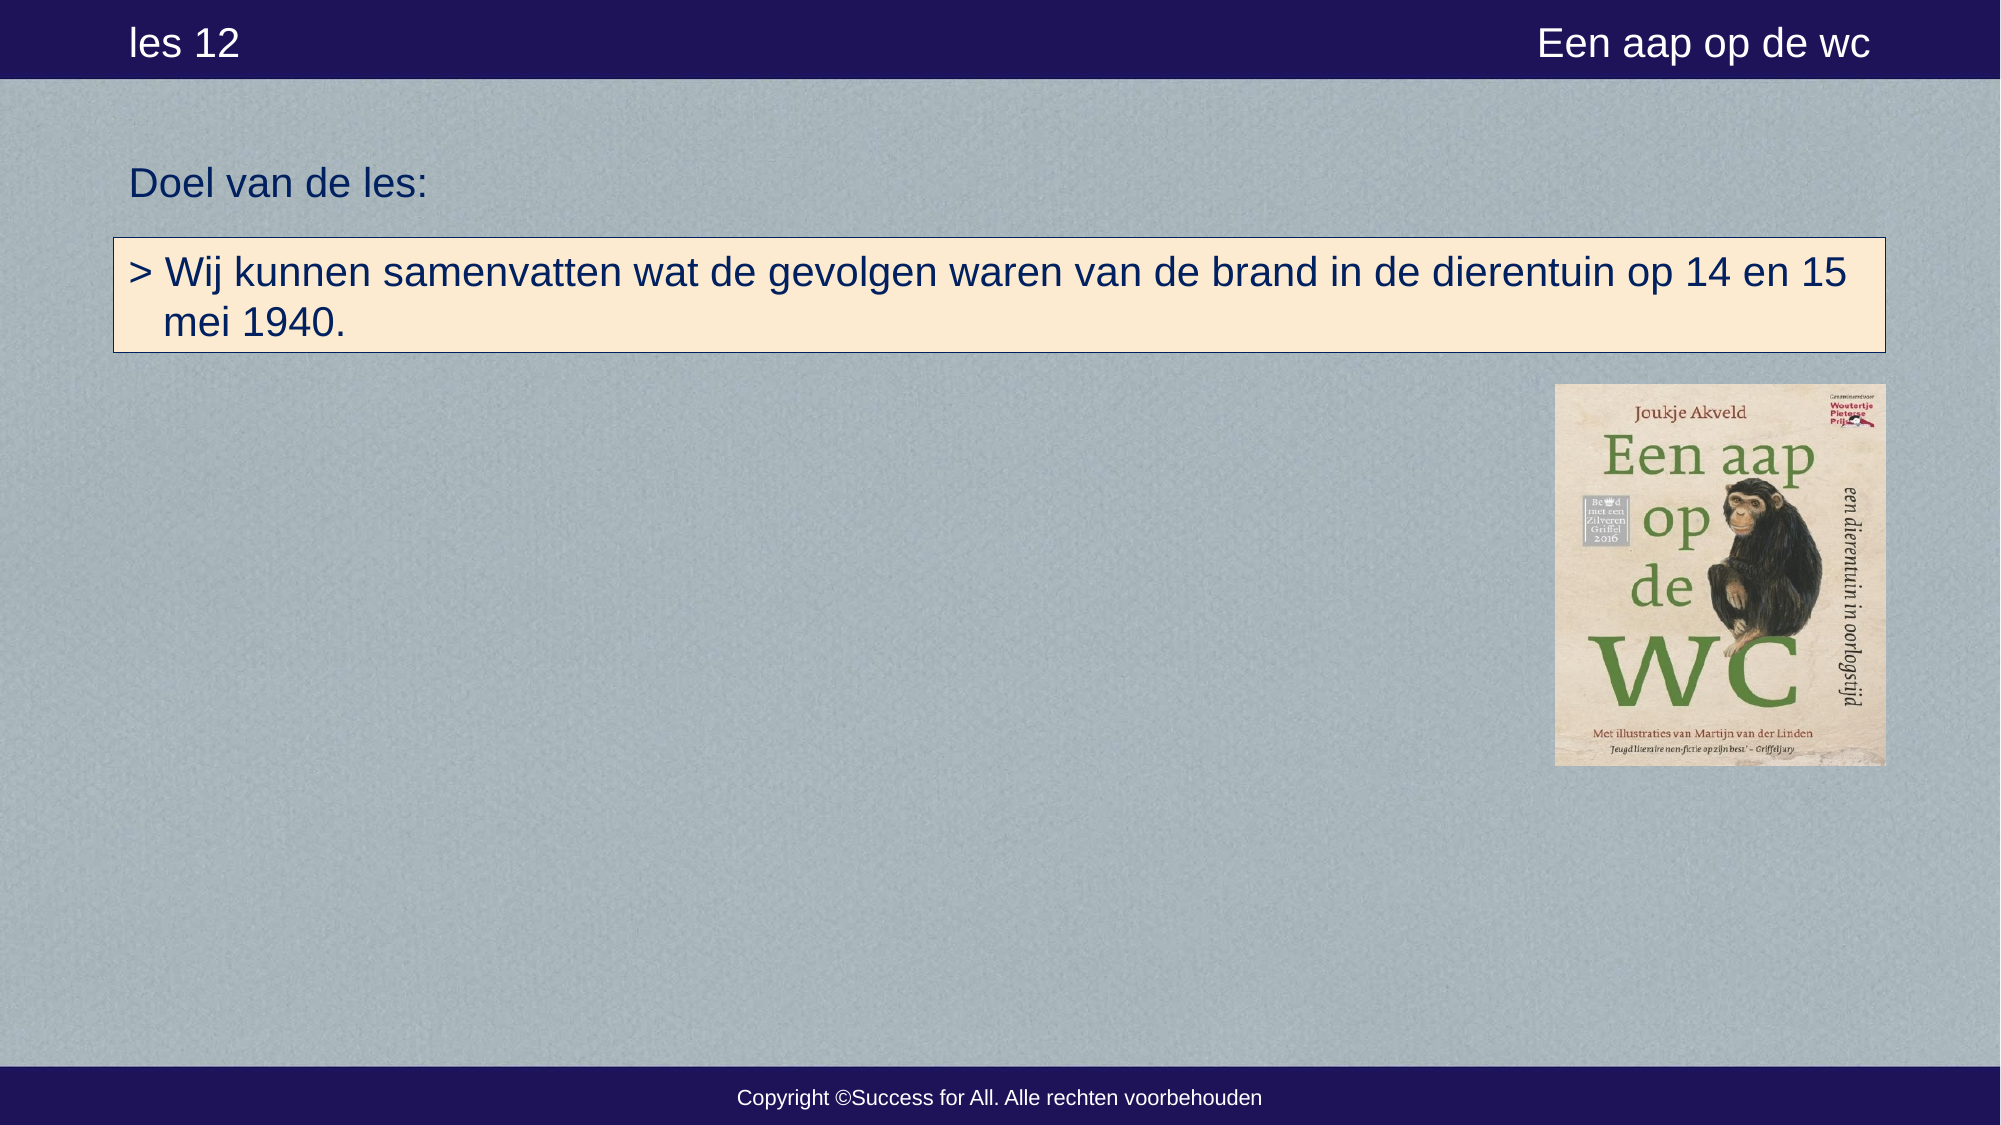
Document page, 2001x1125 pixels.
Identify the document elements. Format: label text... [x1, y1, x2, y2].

text_box Een aap op de wc [999, 8, 1886, 123]
picture [0, 0, 2001, 1125]
text_box les 12 [114, 8, 354, 73]
text_box > Wij kunnen samenvatten wat de gevolgen waren van de brand in de dierentuin op 14 en 15 mei 1940. [113, 237, 1886, 353]
text_box Copyright ©Success for All. Alle rechten voorbehouden [0, 1076, 2000, 1125]
text_box Doel van de les: [113, 148, 1635, 214]
